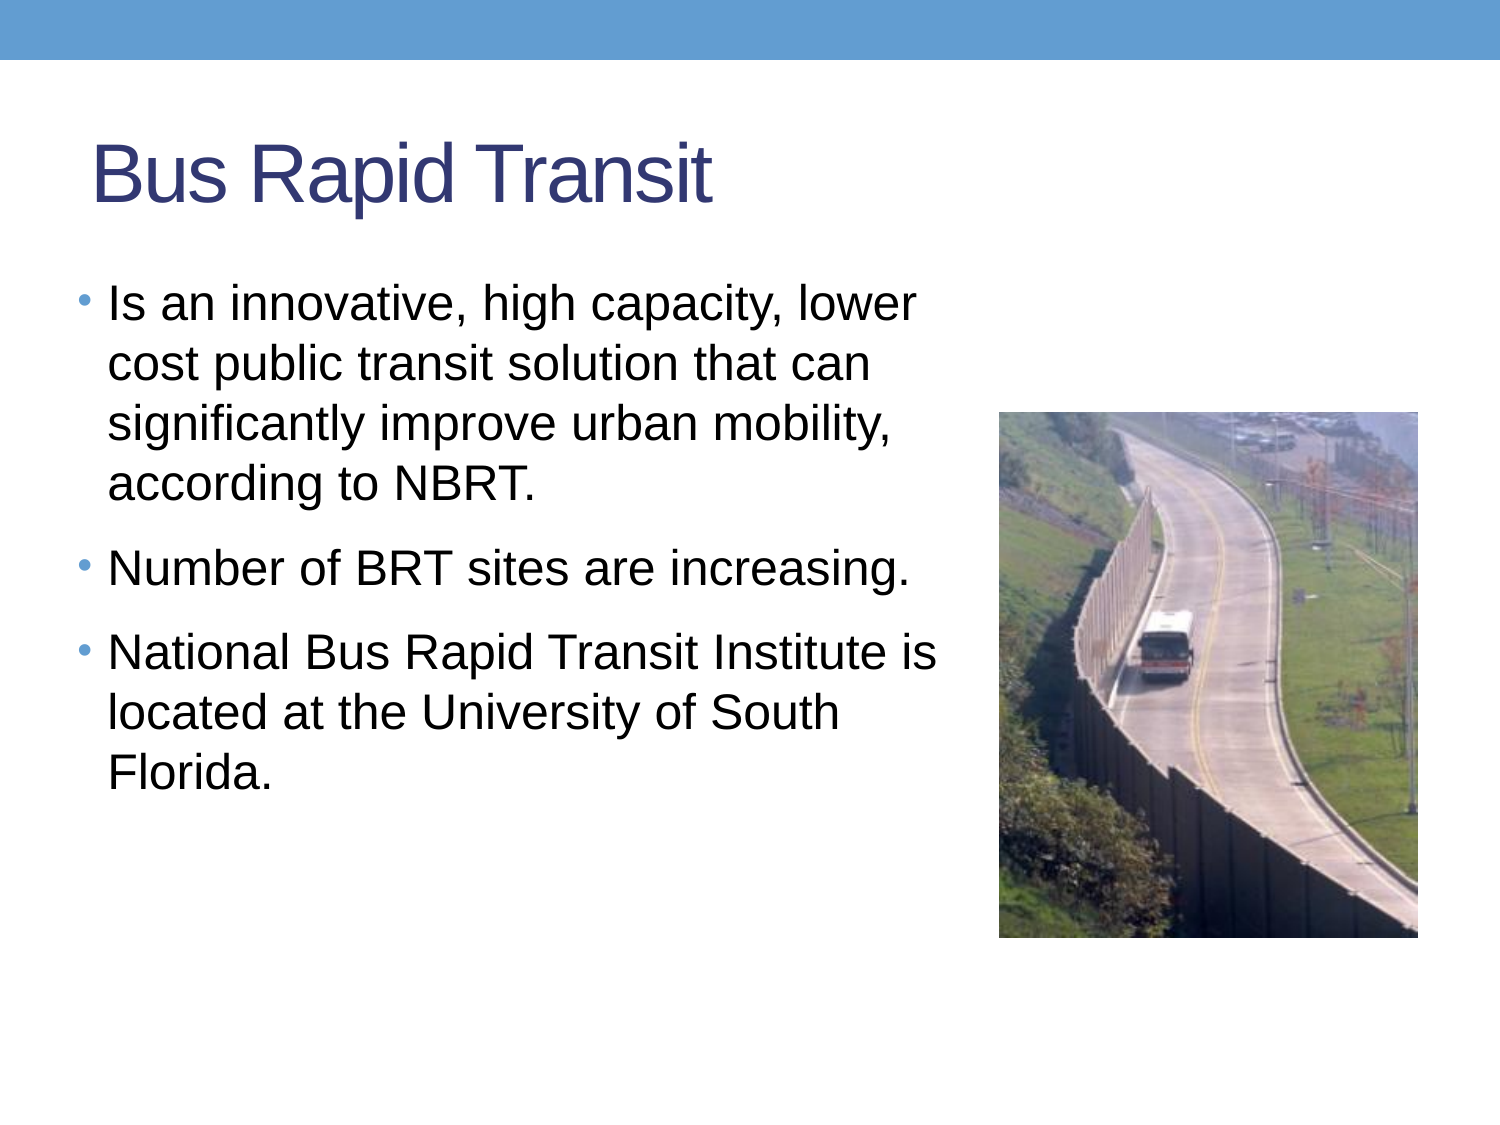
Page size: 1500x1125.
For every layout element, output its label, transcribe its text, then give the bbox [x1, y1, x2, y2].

title Bus Rapid Transit [75, 87, 1425, 250]
list Is an innovative, high capacity, lower cost public transit solution that can significantly improve urban mobility, according to NBRT. Number of BRT sites are increasing. National Bus Rapid Transit Institute is located at the University of South Florida. [62, 262, 1025, 1037]
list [999, 412, 1418, 938]
